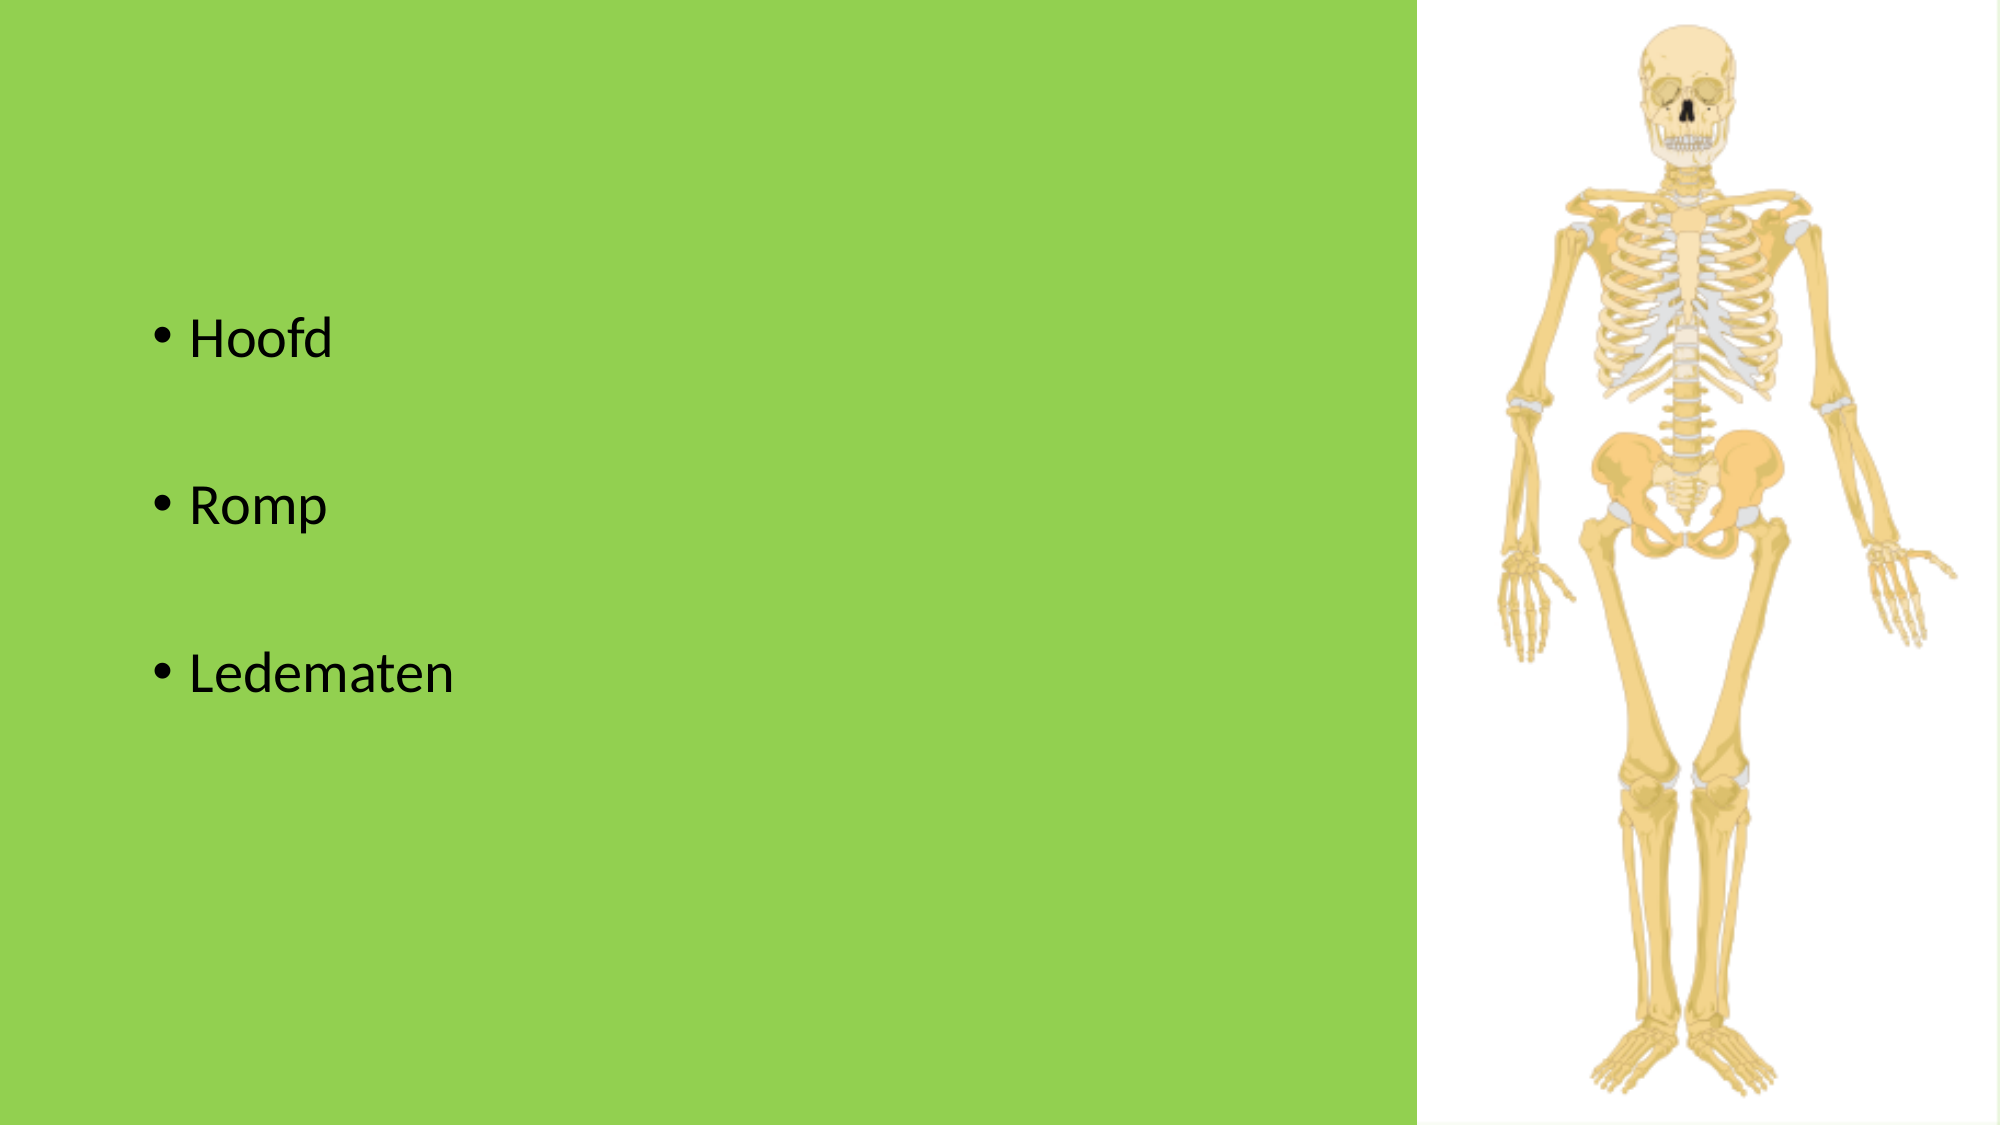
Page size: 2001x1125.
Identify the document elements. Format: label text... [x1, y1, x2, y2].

list Hoofd Romp Ledematen [137, 299, 1417, 1014]
picture [1417, 0, 2000, 1125]
